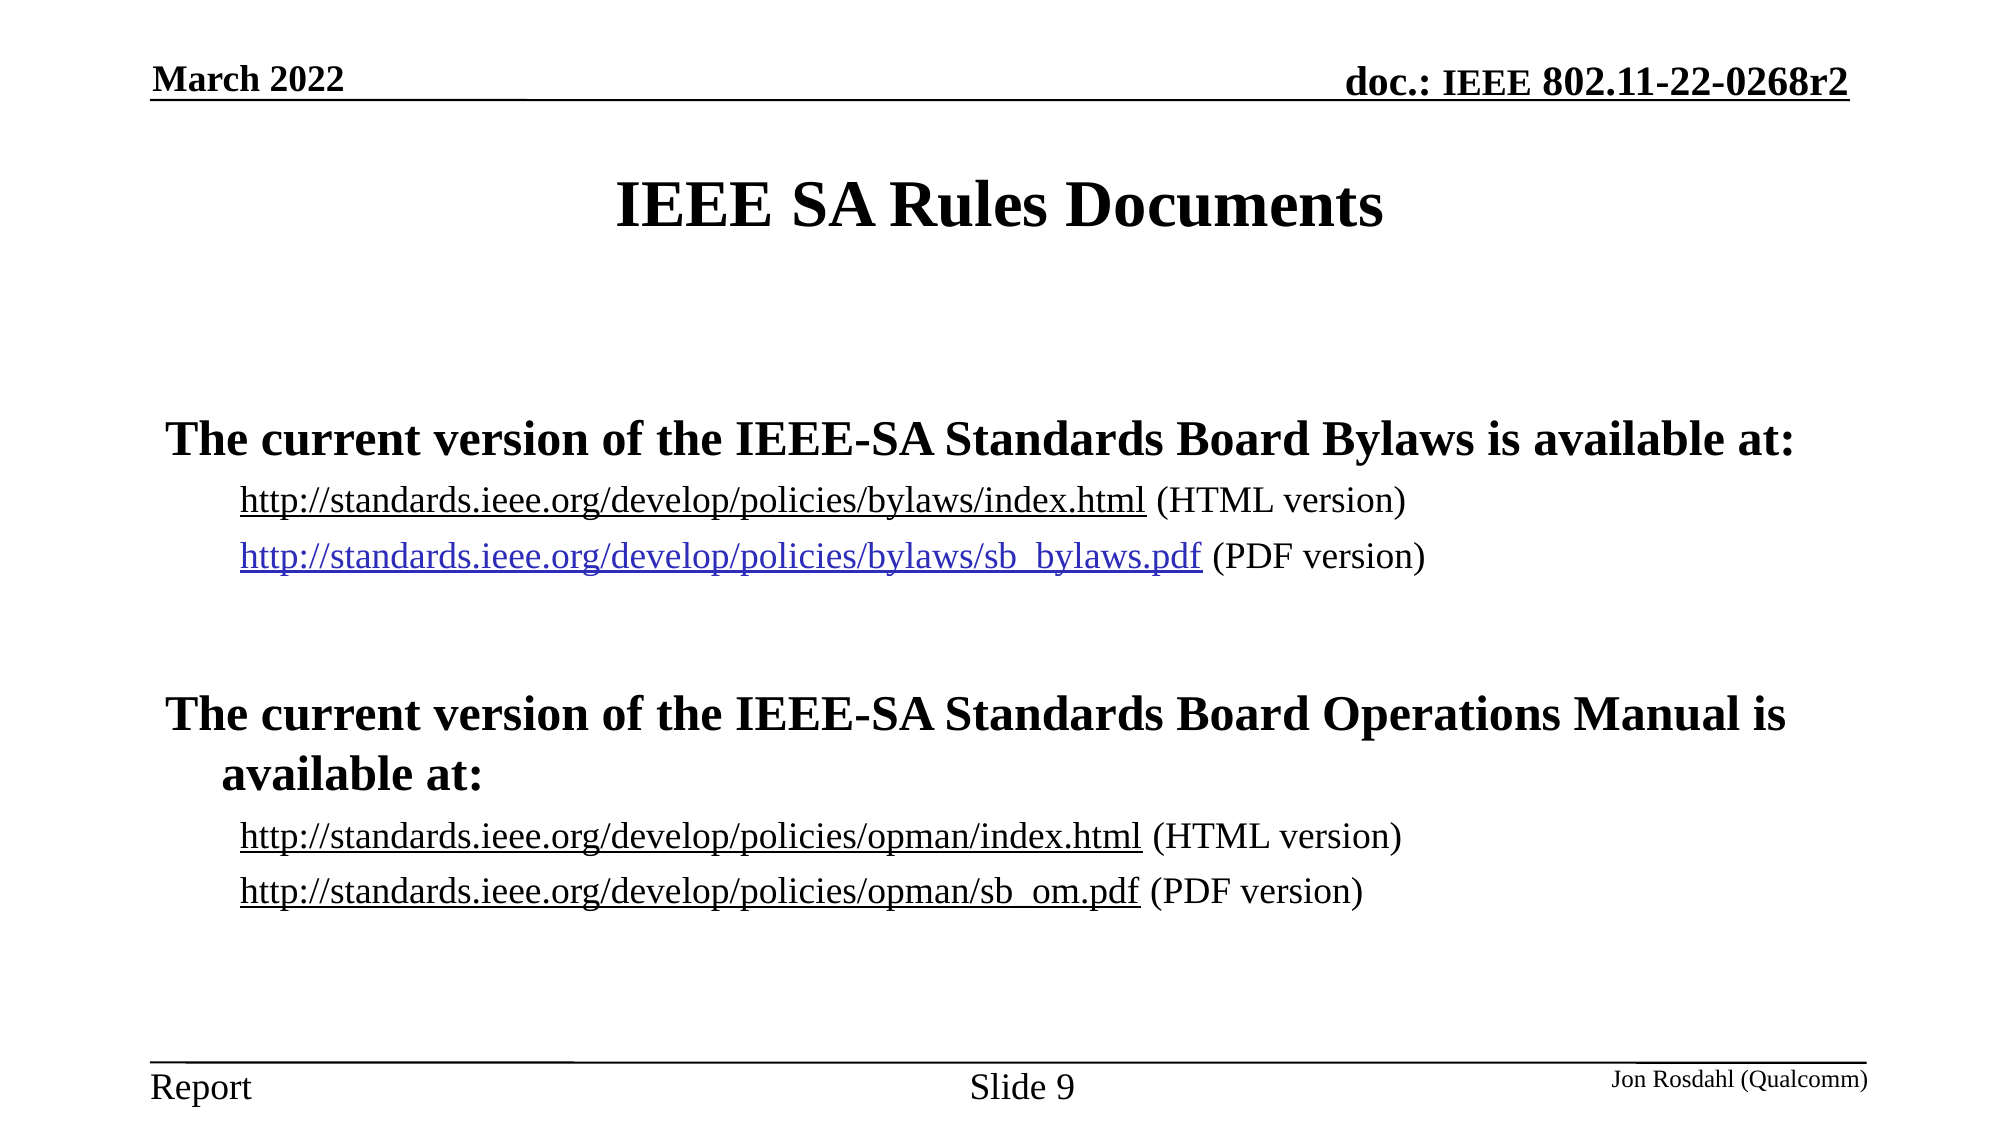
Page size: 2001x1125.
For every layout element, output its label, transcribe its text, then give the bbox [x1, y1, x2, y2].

list The current version of the IEEE-SA Standards Board Bylaws is available at: http://standards.ieee.org/develop/policies/bylaws/index.html (HTML version) http://standards.ieee.org/develop/policies/bylaws/sb_bylaws.pdf (PDF version) The current version of the IEEE-SA Standards Board Operations Manual is available at: http://standards.ieee.org/develop/policies/opman/index.html (HTML version) http://standards.ieee.org/develop/policies/opman/sb_om.pdf (PDF version) [149, 324, 1850, 1000]
slide_number Slide 9 [950, 1061, 1095, 1125]
footer Jon Rosdahl (Qualcomm) [1171, 1061, 1869, 1093]
title IEEE SA Rules Documents [149, 112, 1850, 288]
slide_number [152, 54, 563, 100]
